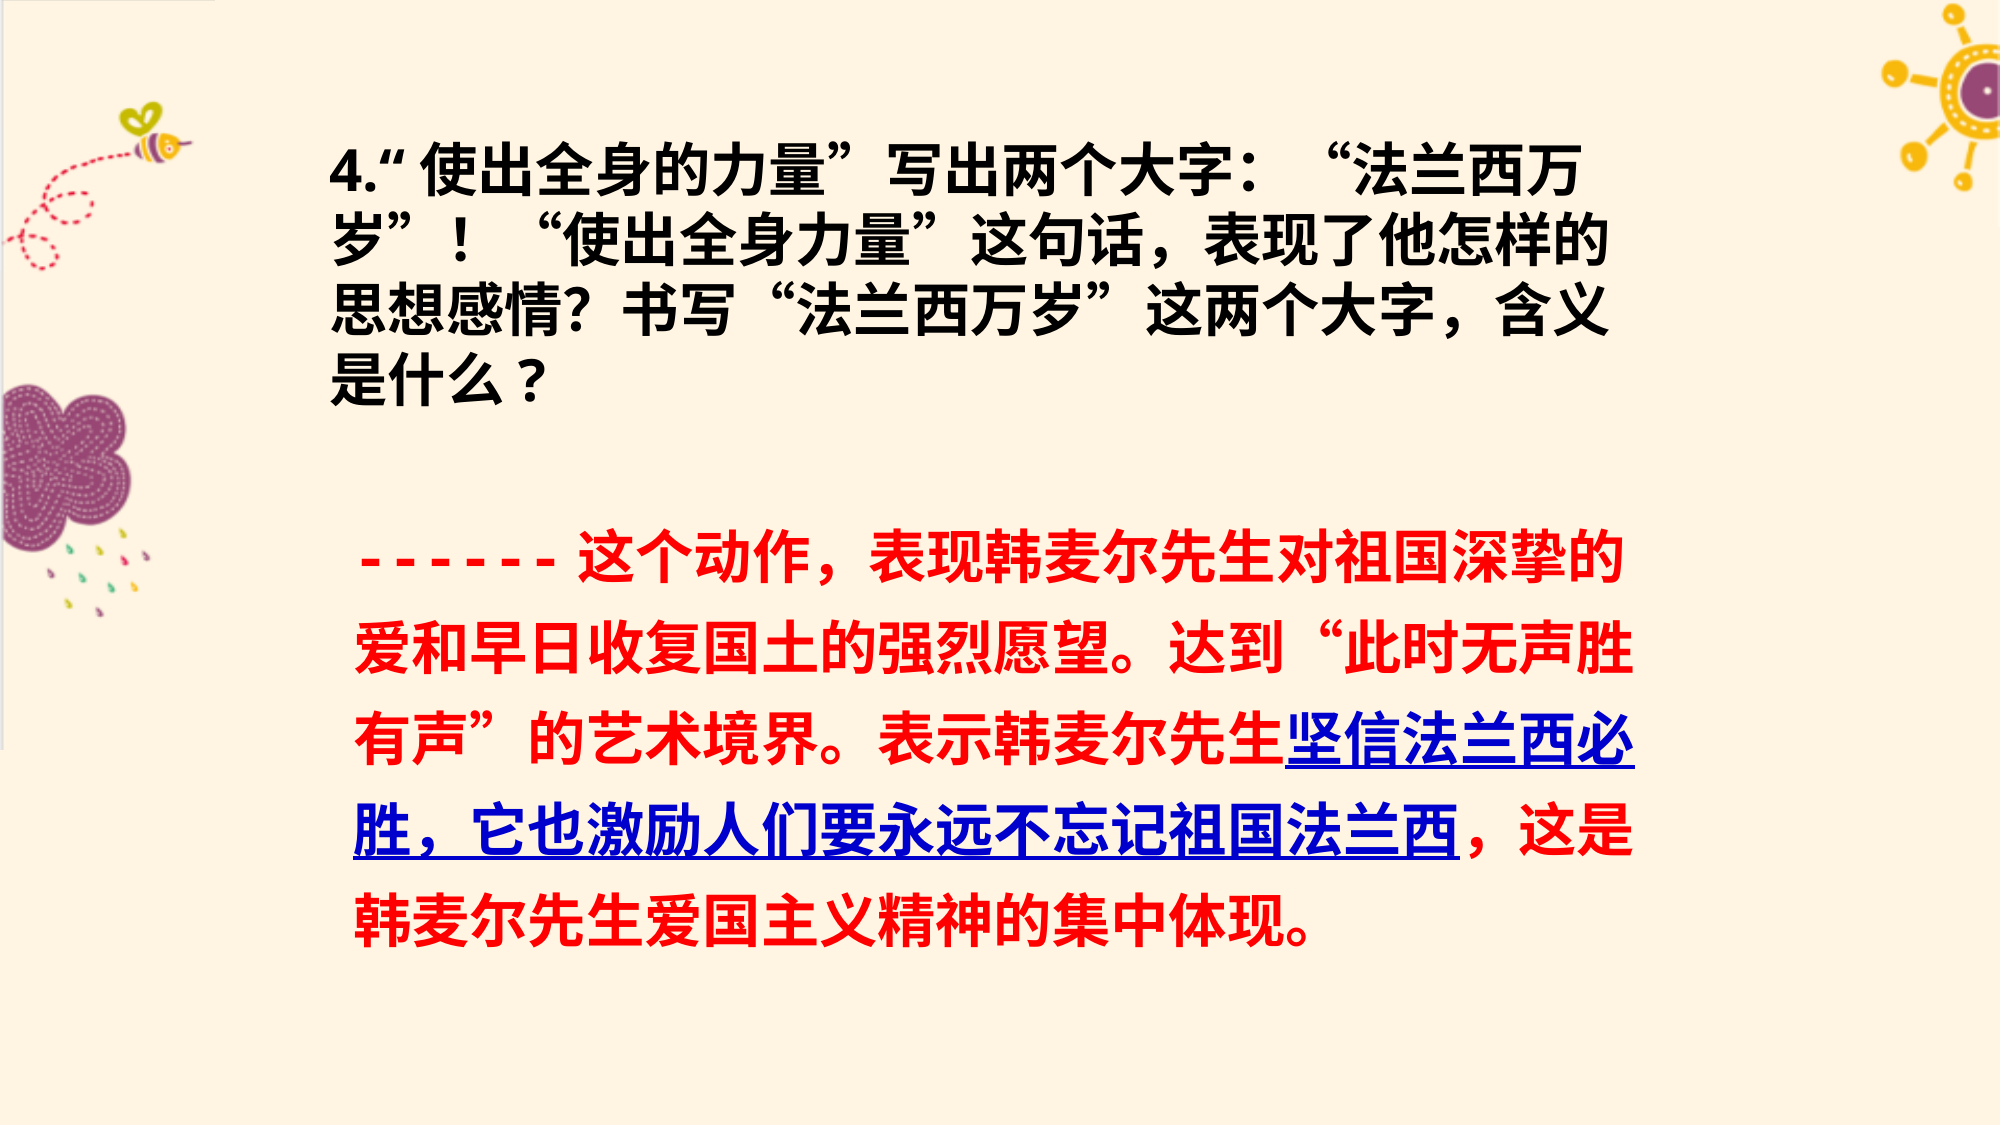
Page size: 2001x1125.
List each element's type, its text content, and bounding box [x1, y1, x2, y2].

text_box ------这个动作，表现韩麦尔先生对祖国深挚的爱和早日收复国土的强烈愿望。达到“此时无声胜有声”的艺术境界。表示韩麦尔先生坚信法兰西必胜，它也激励人们要永远不忘记祖国法兰西，这是韩麦尔先生爱国主义精神的集中体现。 [338, 491, 1664, 962]
picture [0, 0, 2000, 1125]
text_box 4.“使出全身的力量”写出两个大字：“法兰西万岁”！“使出全身力量”这句话，表现了他怎样的思想感情？书写“法兰西万岁”这两个大字，含义是什么? [314, 125, 1653, 421]
